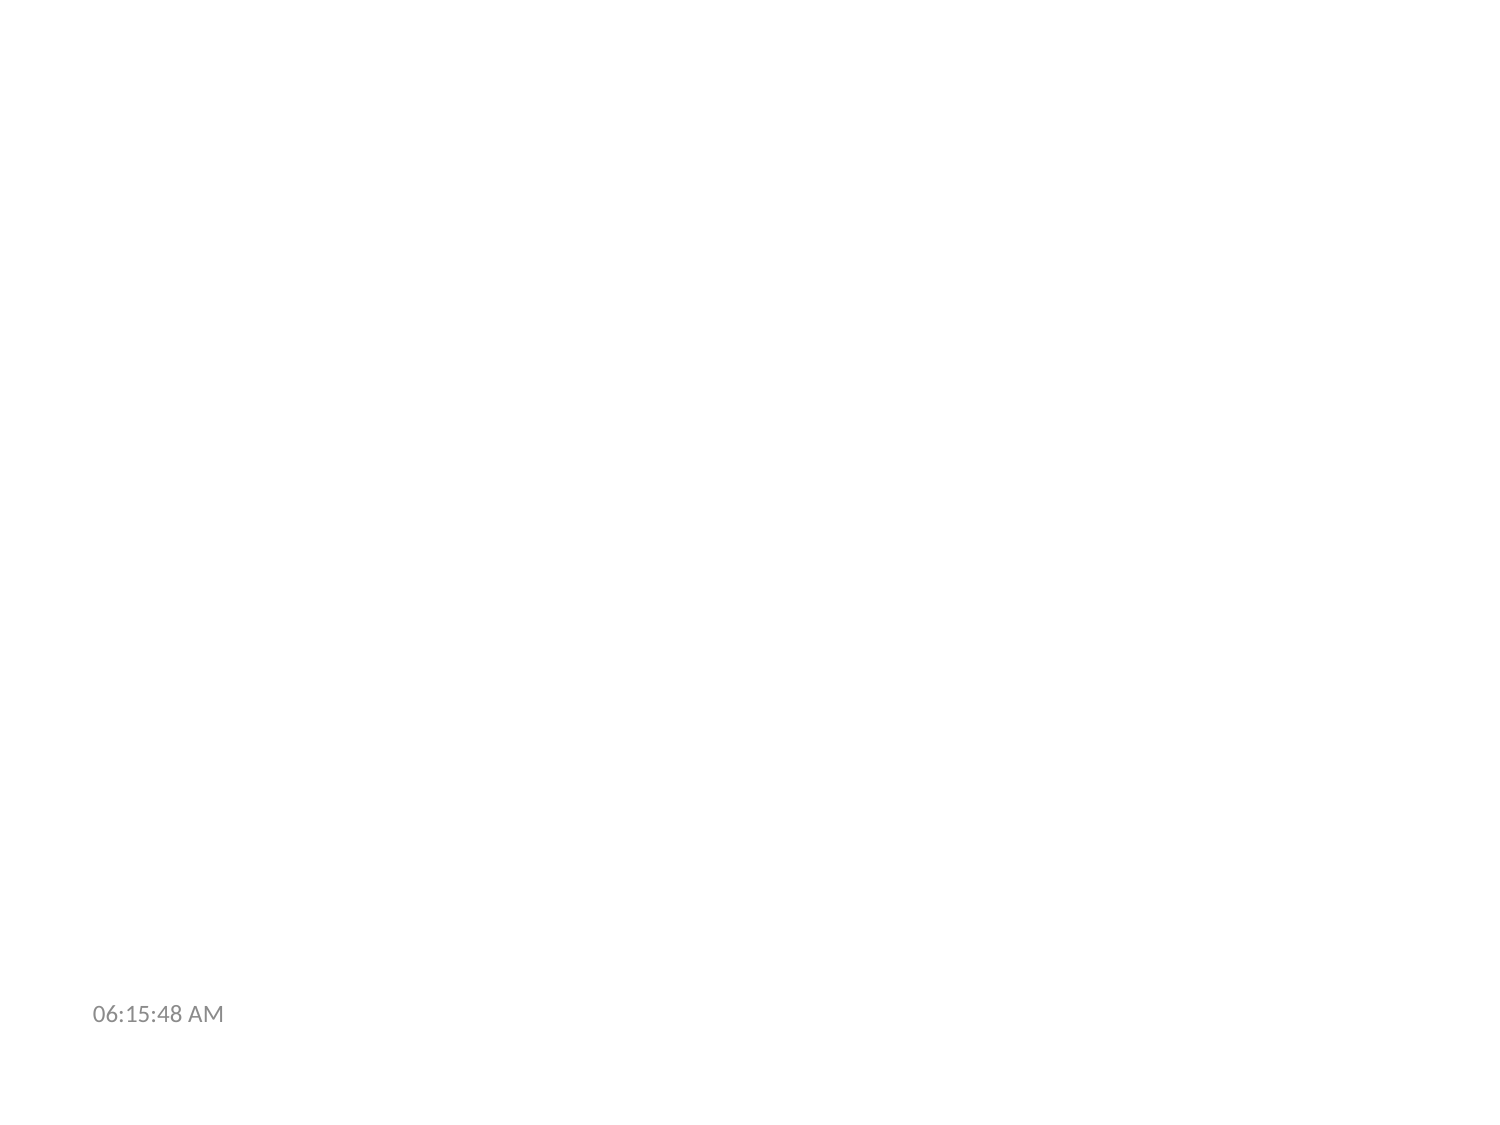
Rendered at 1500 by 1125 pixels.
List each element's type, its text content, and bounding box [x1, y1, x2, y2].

text_box 3:35:09 PM [77, 982, 428, 1043]
